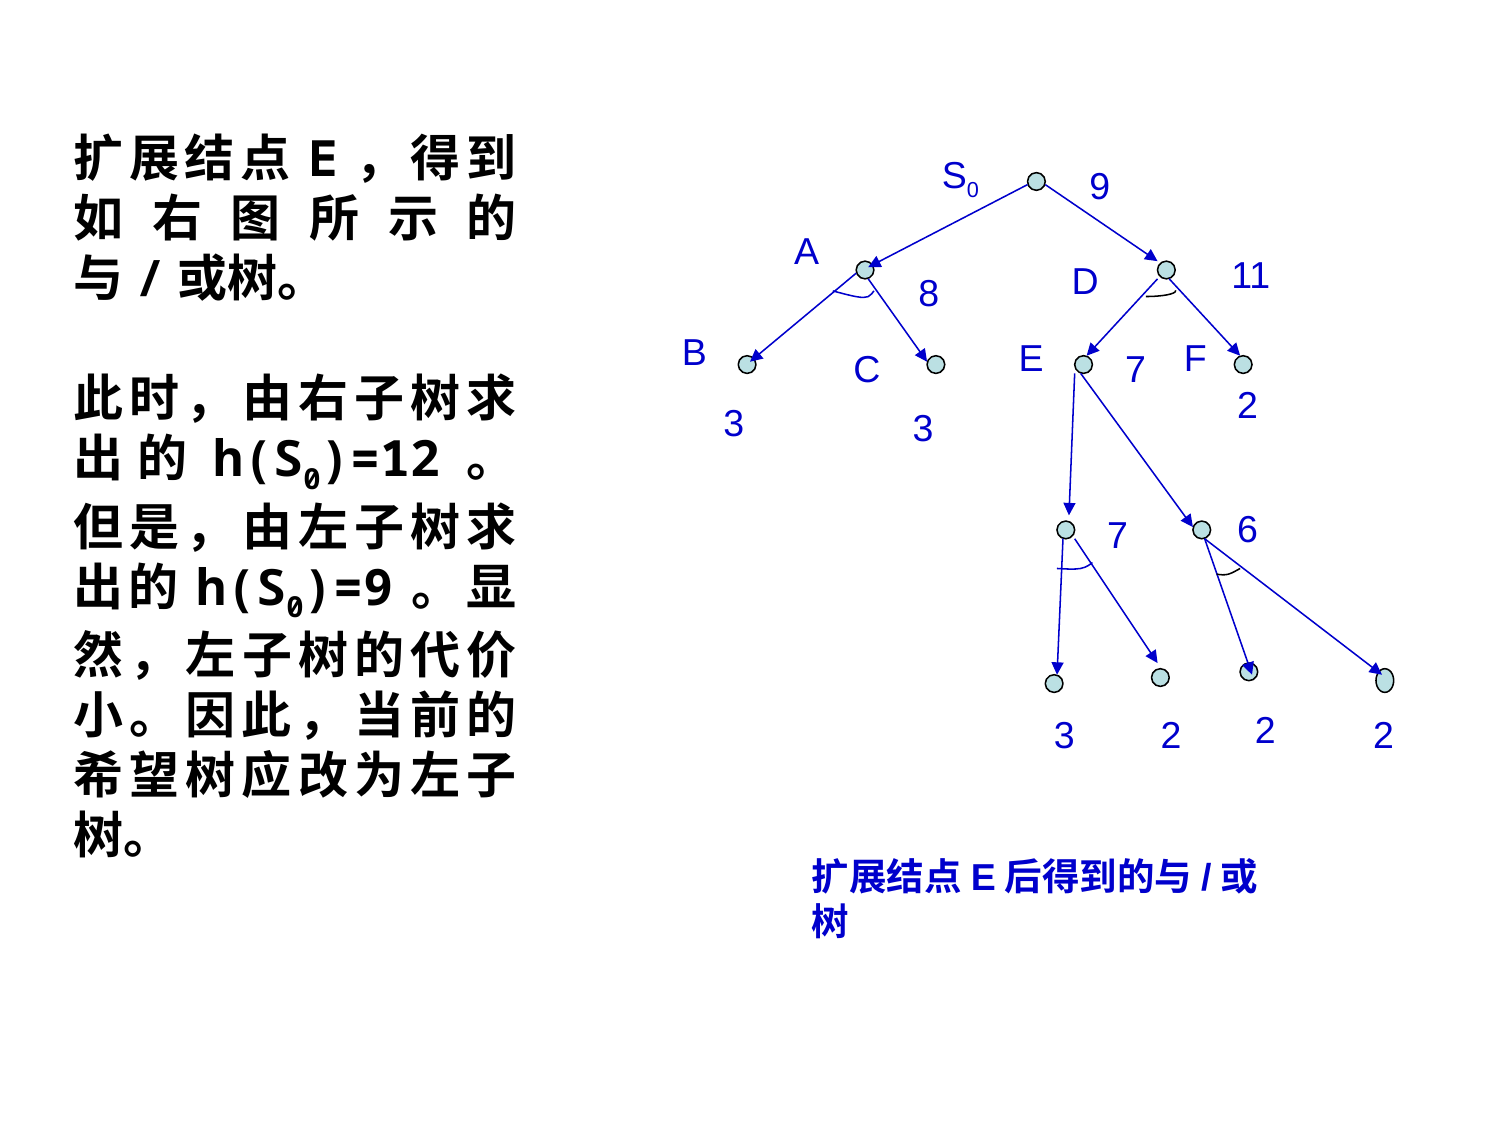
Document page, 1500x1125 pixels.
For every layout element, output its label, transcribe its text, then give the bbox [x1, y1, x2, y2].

text_box D [1056, 249, 1122, 310]
text_box [1074, 355, 1093, 374]
text_box [1217, 575, 1254, 675]
text_box 2 [1145, 704, 1199, 764]
text_box 扩展结点E，得到如右图所示的与/或树。 此时，由右子树求出的h(S0)=12。但是，由左子树求出的h(S0)=9。显然，左子树的代价小。因此，当前的希望树应改为左子树。 [58, 119, 532, 871]
text_box [1056, 521, 1075, 539]
text_box 6 [1222, 497, 1282, 558]
text_box 扩展结点E后得到的与/或树 [797, 846, 1300, 951]
text_box [1151, 668, 1170, 687]
text_box 3 [897, 397, 957, 457]
text_box [1145, 290, 1176, 297]
text_box 3 [708, 391, 768, 451]
text_box [927, 355, 945, 374]
text_box [868, 209, 981, 268]
text_box [1192, 521, 1211, 539]
text_box S0 [927, 143, 1010, 209]
text_box [1240, 664, 1258, 681]
text_box [1045, 674, 1063, 693]
text_box [750, 292, 834, 362]
text_box [1056, 562, 1092, 570]
text_box E [1003, 326, 1052, 386]
text_box 8 [903, 261, 957, 321]
text_box [1080, 373, 1193, 528]
text_box [1229, 558, 1383, 675]
text_box [1234, 355, 1253, 373]
text_box [1217, 330, 1241, 356]
text_box 2 [1358, 704, 1418, 764]
text_box [1063, 373, 1076, 516]
text_box [1027, 172, 1046, 191]
text_box [1216, 568, 1241, 575]
text_box 7 [1110, 337, 1169, 398]
text_box 9 [1074, 154, 1129, 215]
text_box [738, 355, 756, 374]
text_box 2 [1222, 373, 1282, 434]
text_box [1089, 215, 1158, 262]
text_box F [1169, 326, 1217, 386]
text_box 3 [1039, 704, 1093, 764]
text_box [832, 290, 874, 298]
text_box 11 [1216, 243, 1294, 304]
text_box [1051, 569, 1064, 675]
text_box [1091, 564, 1158, 664]
text_box [868, 278, 928, 362]
text_box 7 [1092, 503, 1146, 564]
text_box 2 [1240, 698, 1305, 759]
text_box [1157, 261, 1176, 279]
text_box [1375, 668, 1394, 693]
text_box [856, 261, 874, 279]
text_box C [838, 337, 898, 398]
text_box A [779, 219, 839, 280]
text_box B [667, 320, 721, 380]
text_box [1086, 292, 1145, 356]
